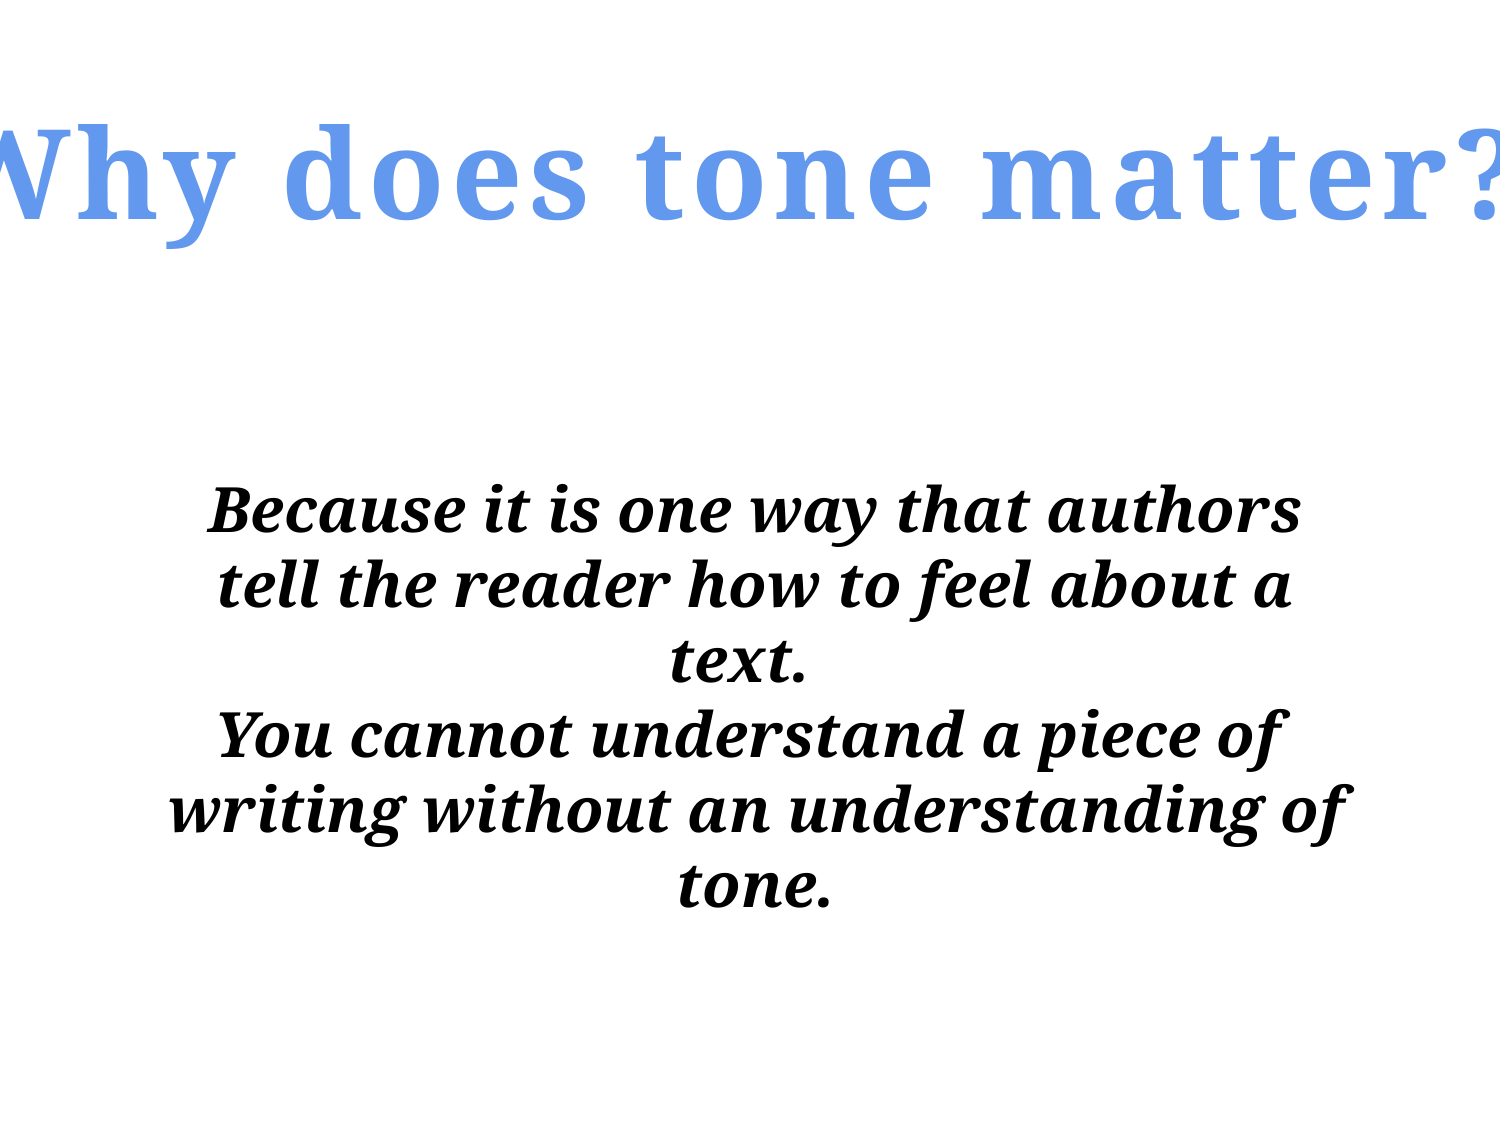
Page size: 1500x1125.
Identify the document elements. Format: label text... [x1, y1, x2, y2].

text_box Because it is one way that authors tell the reader how to feel about a text. You cannot understand a piece of writing without an understanding of tone. [137, 462, 1375, 927]
text_box Why does tone matter? [0, 87, 1500, 253]
